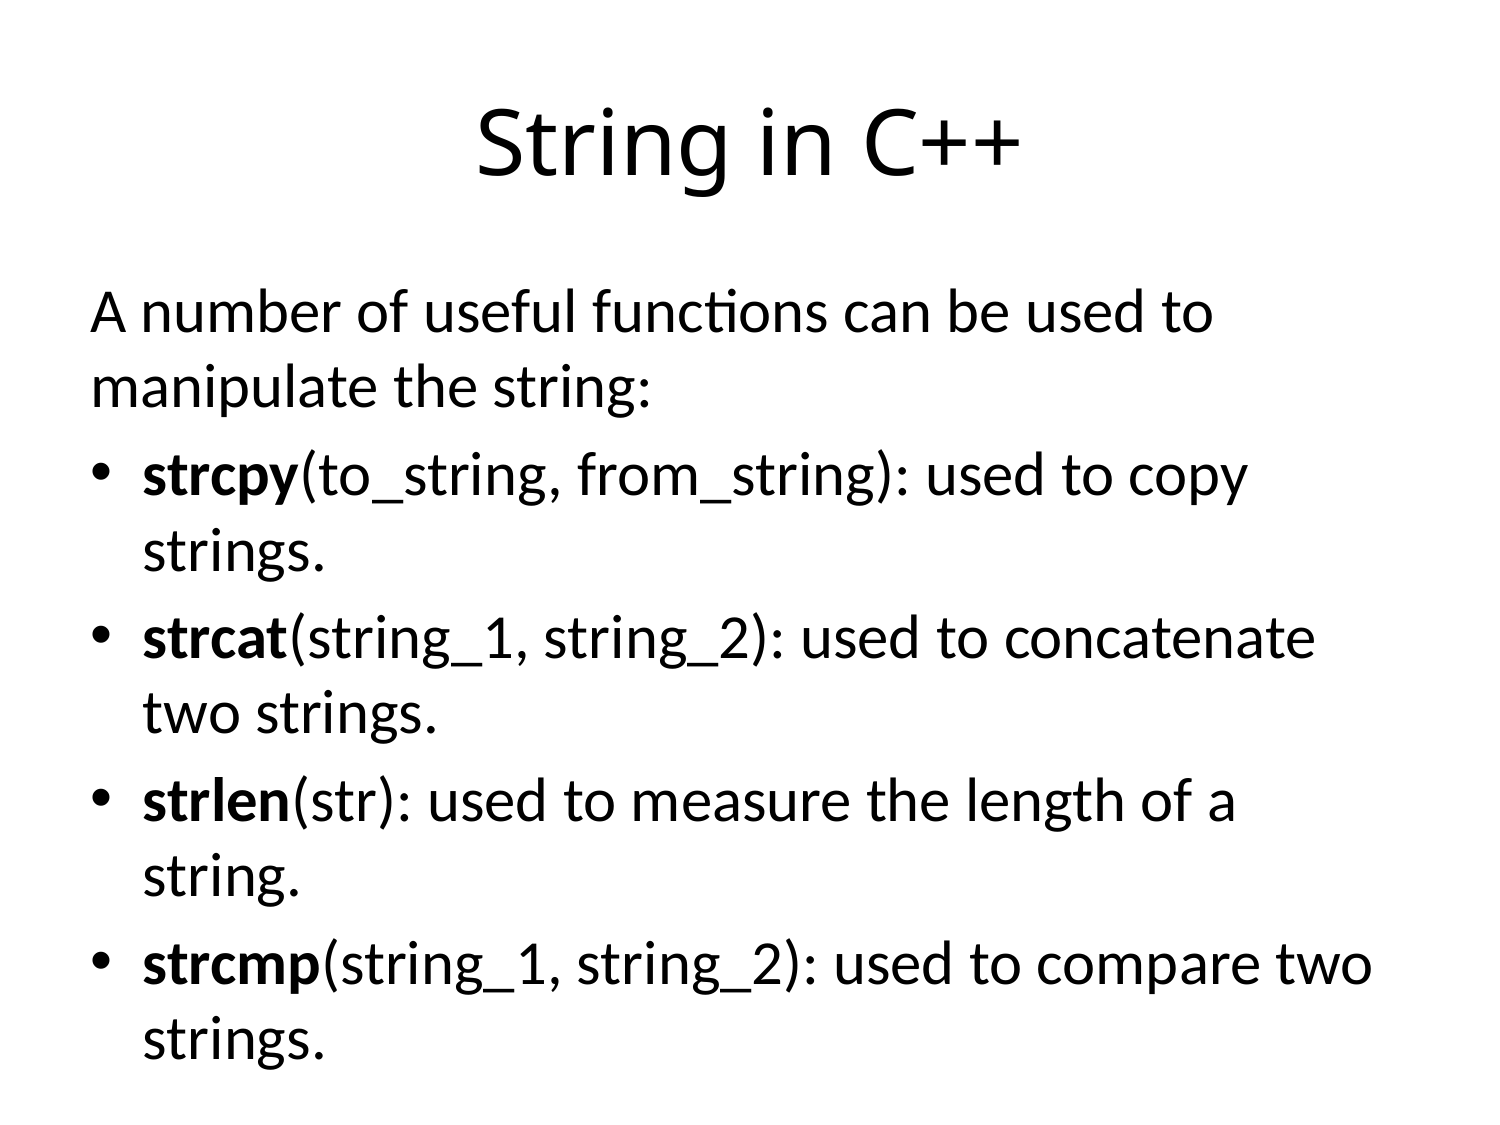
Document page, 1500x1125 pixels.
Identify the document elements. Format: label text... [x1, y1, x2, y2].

title String in C++ [75, 45, 1425, 233]
list A number of useful functions can be used to manipulate the string: strcpy(to_string, from_string): used to copy strings. strcat(string_1, string_2): used to concatenate two strings. strlen(str): used to measure the length of a string. strcmp(string_1, string_2): used to compare two strings. [75, 262, 1425, 1088]
